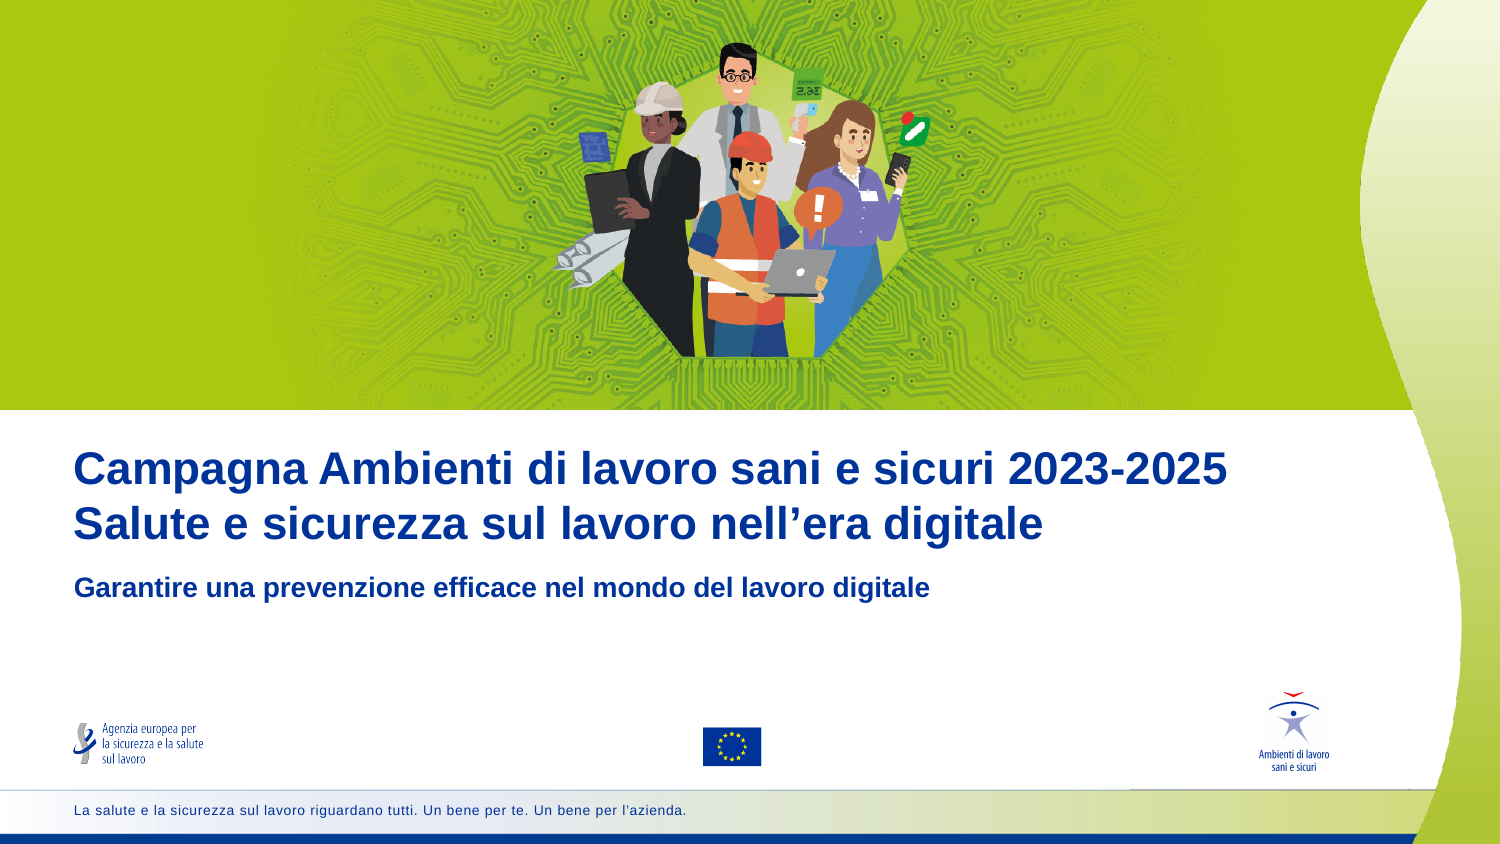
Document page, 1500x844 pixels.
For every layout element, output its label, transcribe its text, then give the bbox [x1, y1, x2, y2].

picture [0, 0, 1500, 844]
subtitle Garantire una prevenzione efficace nel mondo del lavoro digitale [73, 569, 1329, 844]
title Campagna Ambienti di lavoro sani e sicuri 2023-2025 Salute e sicurezza sul lavoro nell’era digitale [73, 438, 1329, 569]
